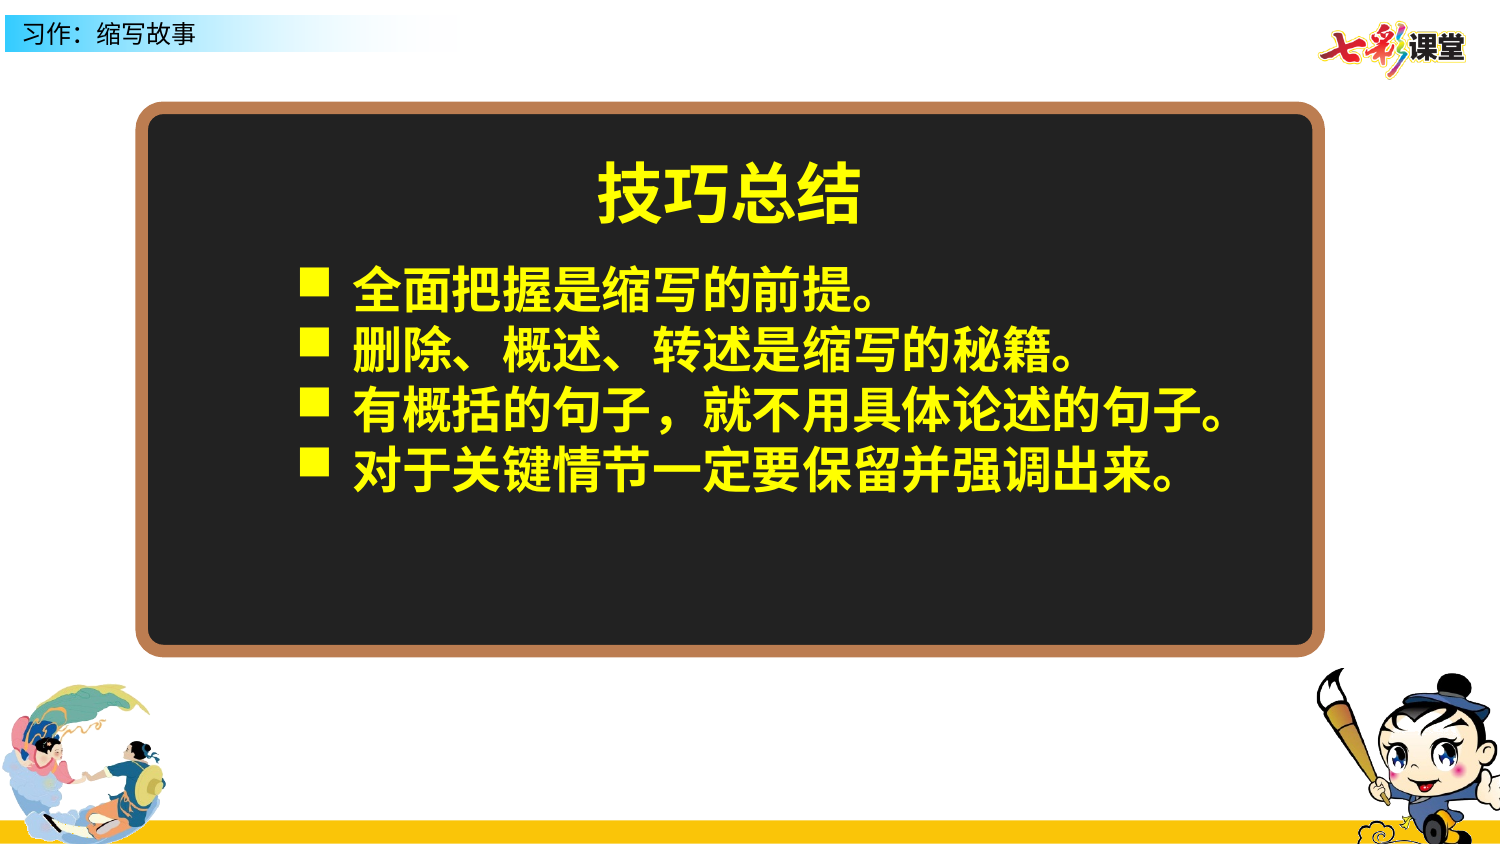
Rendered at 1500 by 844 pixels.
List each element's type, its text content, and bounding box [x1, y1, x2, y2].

picture [0, 667, 187, 844]
text_box 全面把握是缩写的前提。 删除、概述、转述是缩写的秘籍。 有概括的句子，就不用具体论述的句子。 对于关键情节一定要保留并强调出来。 [281, 250, 1248, 506]
text_box [139, 105, 1321, 654]
picture [1316, 20, 1468, 80]
text_box 技巧总结 [377, 144, 1083, 240]
picture [1316, 668, 1500, 844]
